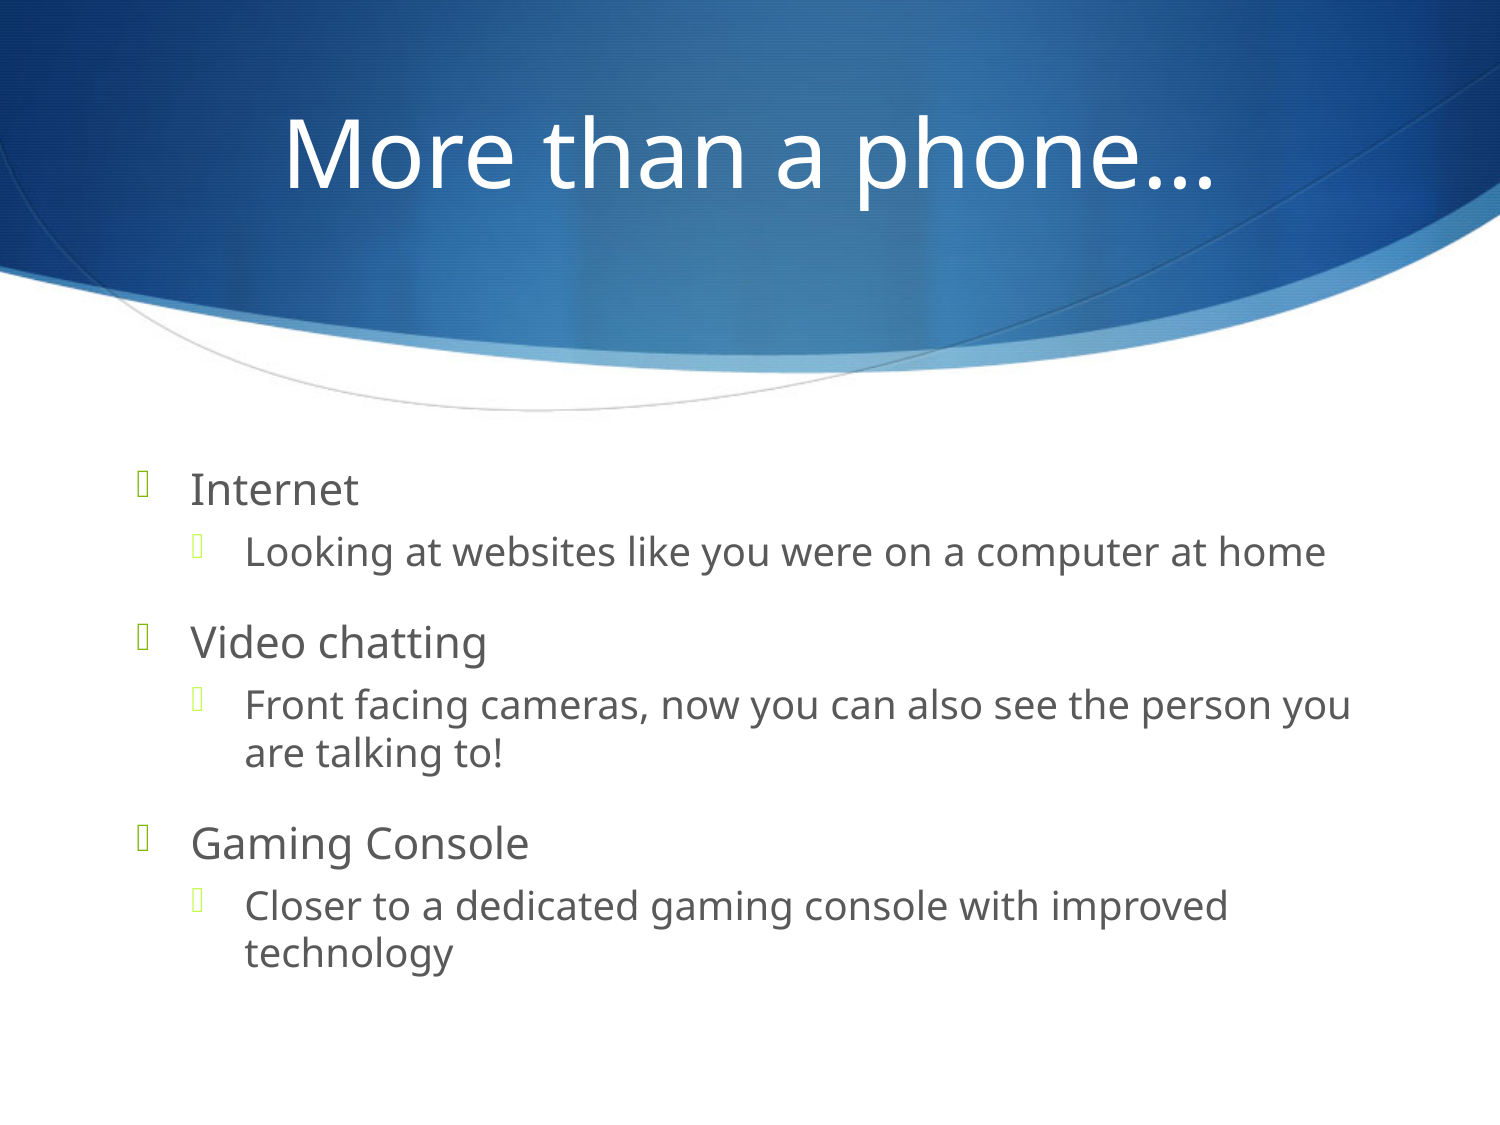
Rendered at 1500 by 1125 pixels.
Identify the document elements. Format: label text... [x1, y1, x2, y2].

list Internet Looking at websites like you were on a computer at home Video chatting Front facing cameras, now you can also see the person you are talking to! Gaming Console Closer to a dedicated gaming console with improved technology [121, 454, 1379, 991]
title More than a phone… [75, 56, 1425, 245]
picture [0, 0, 1500, 1125]
